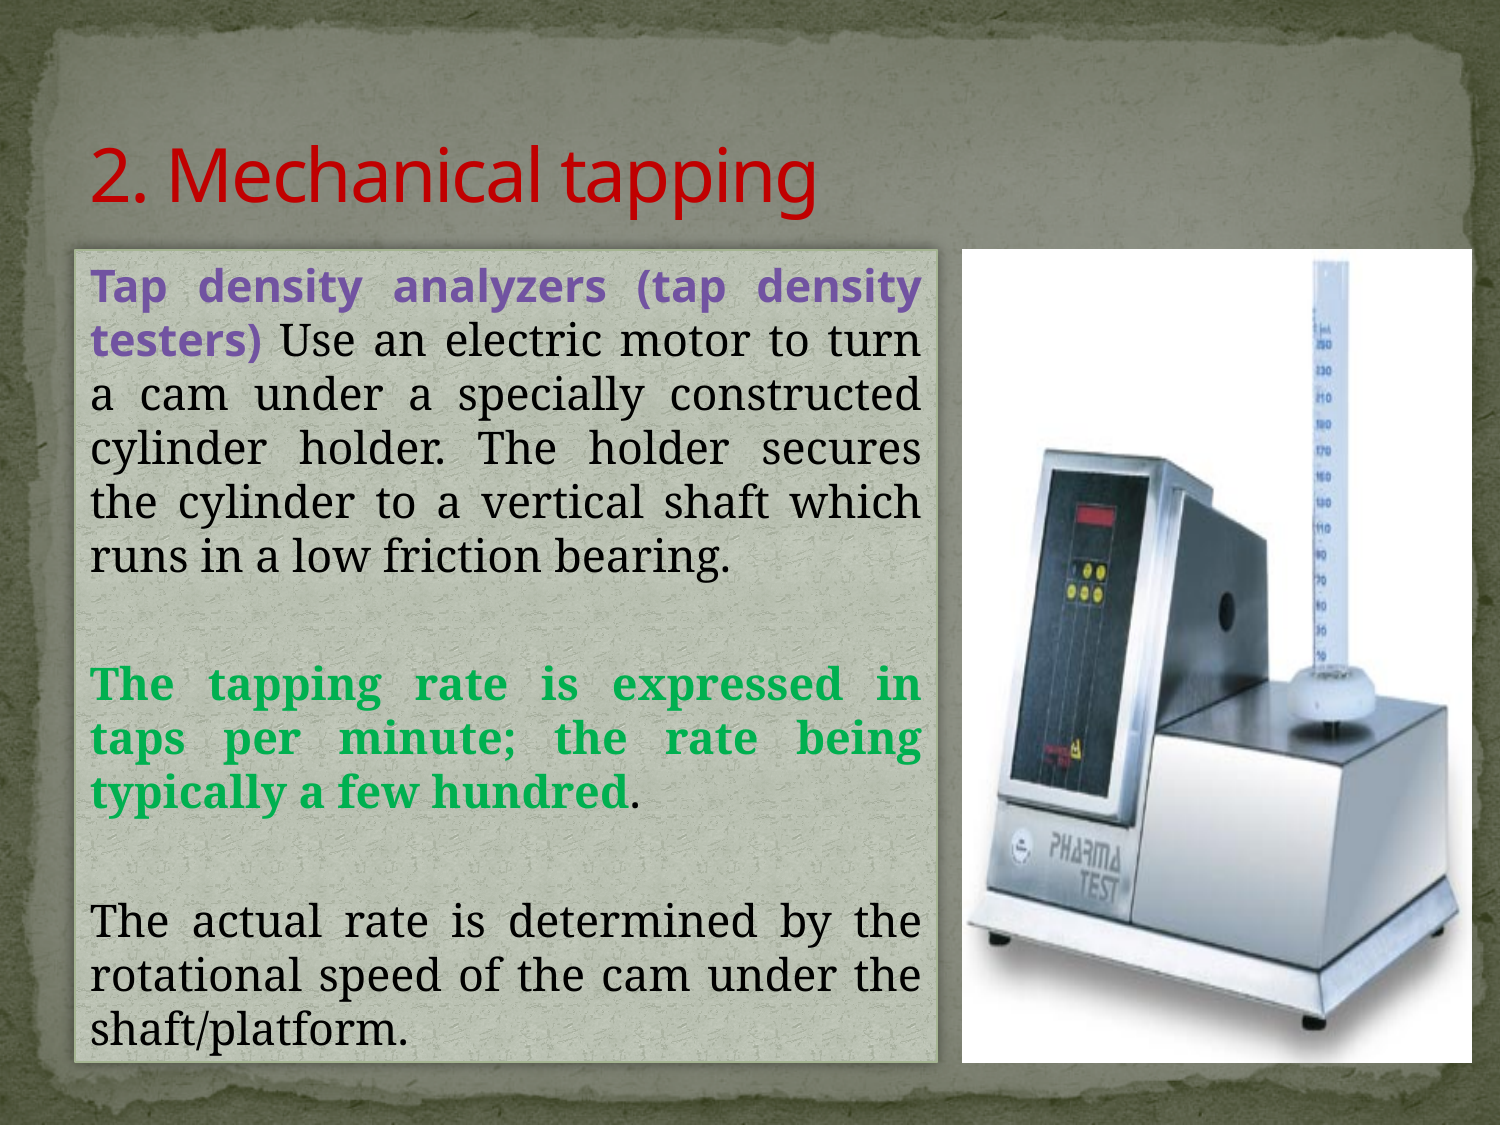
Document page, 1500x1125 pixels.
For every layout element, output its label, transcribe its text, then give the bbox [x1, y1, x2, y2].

title 2. Mechanical tapping [74, 24, 1425, 225]
picture [962, 249, 1472, 1063]
list Tap density analyzers (tap density testers) Use an electric motor to turn a cam under a specially constructed cylinder holder. The holder secures the cylinder to a vertical shaft which runs in a low friction bearing. The tapping rate is expressed in taps per minute; the rate being typically a few hundred. The actual rate is determined by the rotational speed of the cam under the shaft/platform. [74, 249, 938, 1063]
